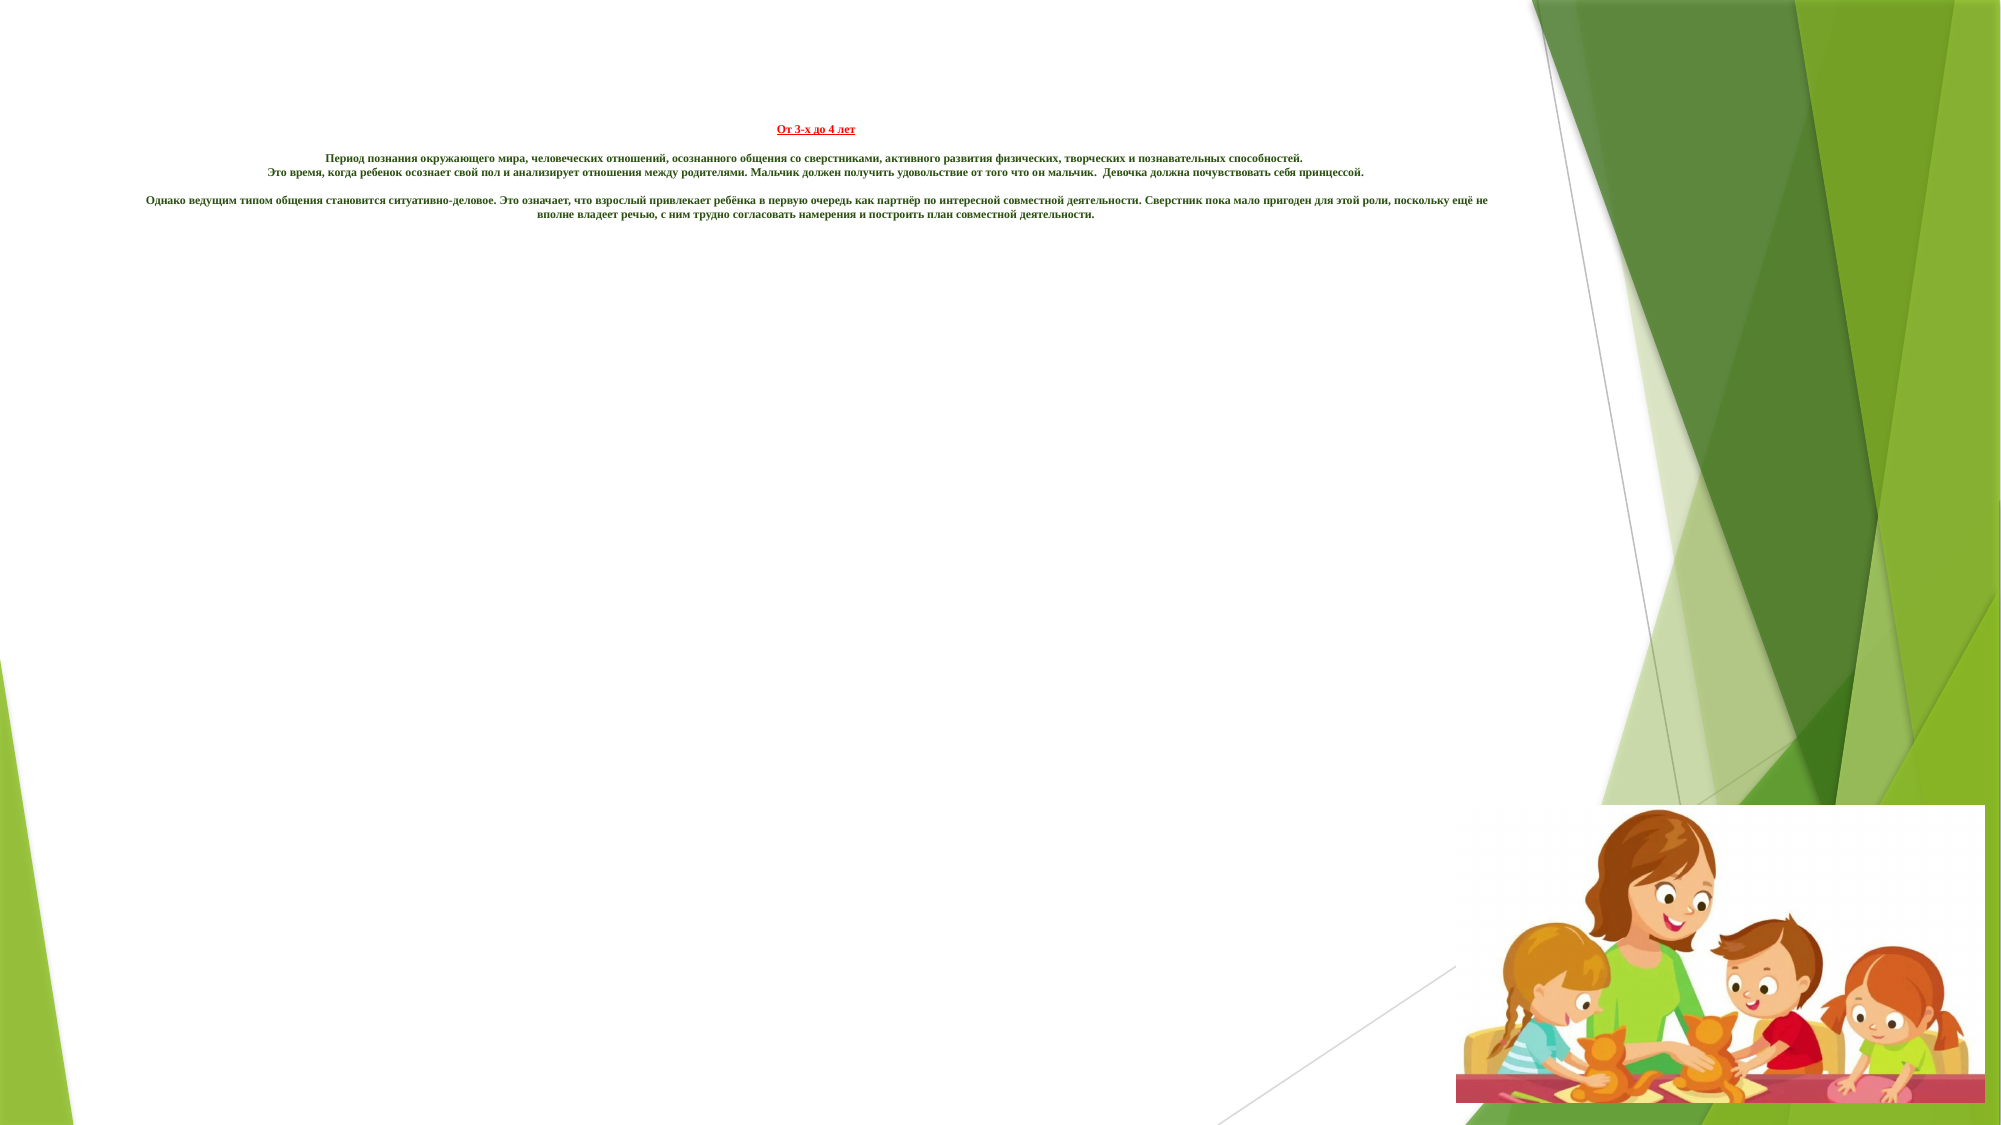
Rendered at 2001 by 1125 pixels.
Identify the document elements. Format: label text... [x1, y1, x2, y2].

title От 3-х до 4 лет Период познания окружающего мира, человеческих отношений, осознанного общения со сверстниками, активного развития физических, творческих и познавательных способностей. Это время, когда ребенок осознает свой пол и анализирует отношения между родителями. Мальчик должен получить удовольствие от того что он мальчик. Девочка должна почувствовать себя принцессой. Однако ведущим типом общения становится ситуативно-деловое. Это означает, что взрослый привлекает ребёнка в первую очередь как партнёр по интересной совместной деятельности. Сверстник пока мало пригоден для этой роли, поскольку ещё не вполне владеет речью, с ним трудно согласовать намерения и построить план совместной деятельности. [111, 99, 1522, 244]
picture [1455, 804, 1985, 1103]
